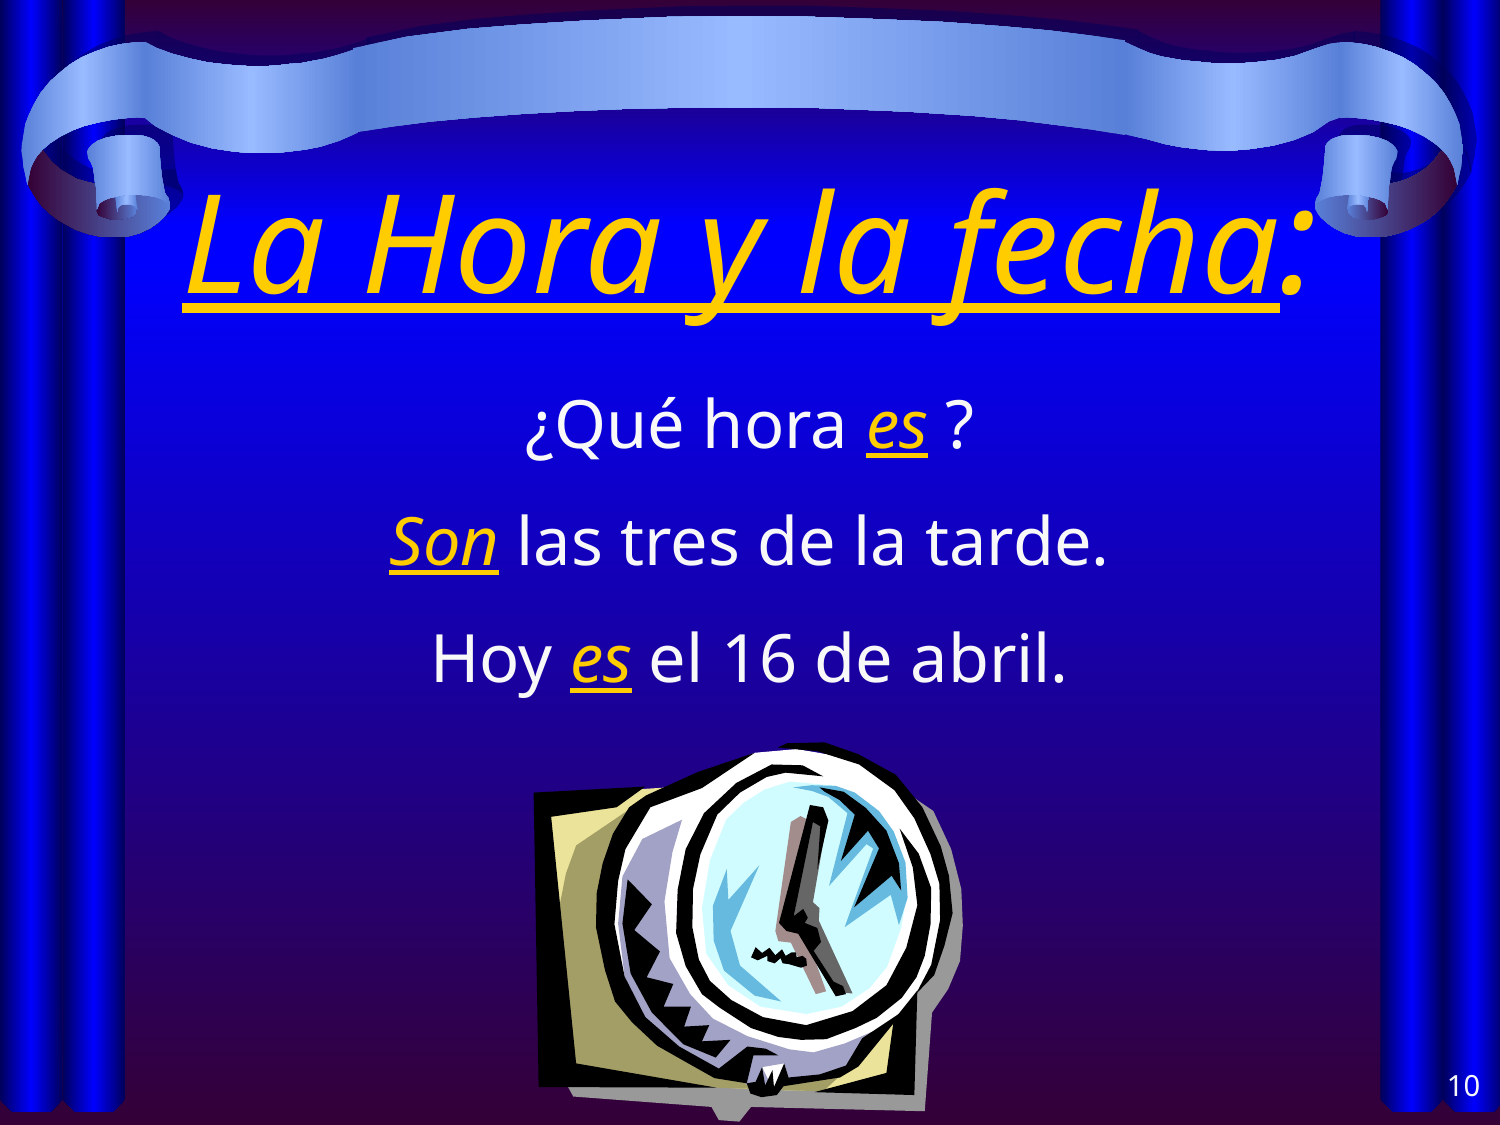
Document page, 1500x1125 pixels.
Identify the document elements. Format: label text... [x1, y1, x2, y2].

picture [533, 740, 967, 1125]
title La Hora y la fecha: [112, 112, 1388, 300]
list ¿Qué hora es ? Son las tres de la tarde. Hoy es el 16 de abril. [112, 350, 1388, 738]
slide_number 10 [1187, 1050, 1500, 1125]
